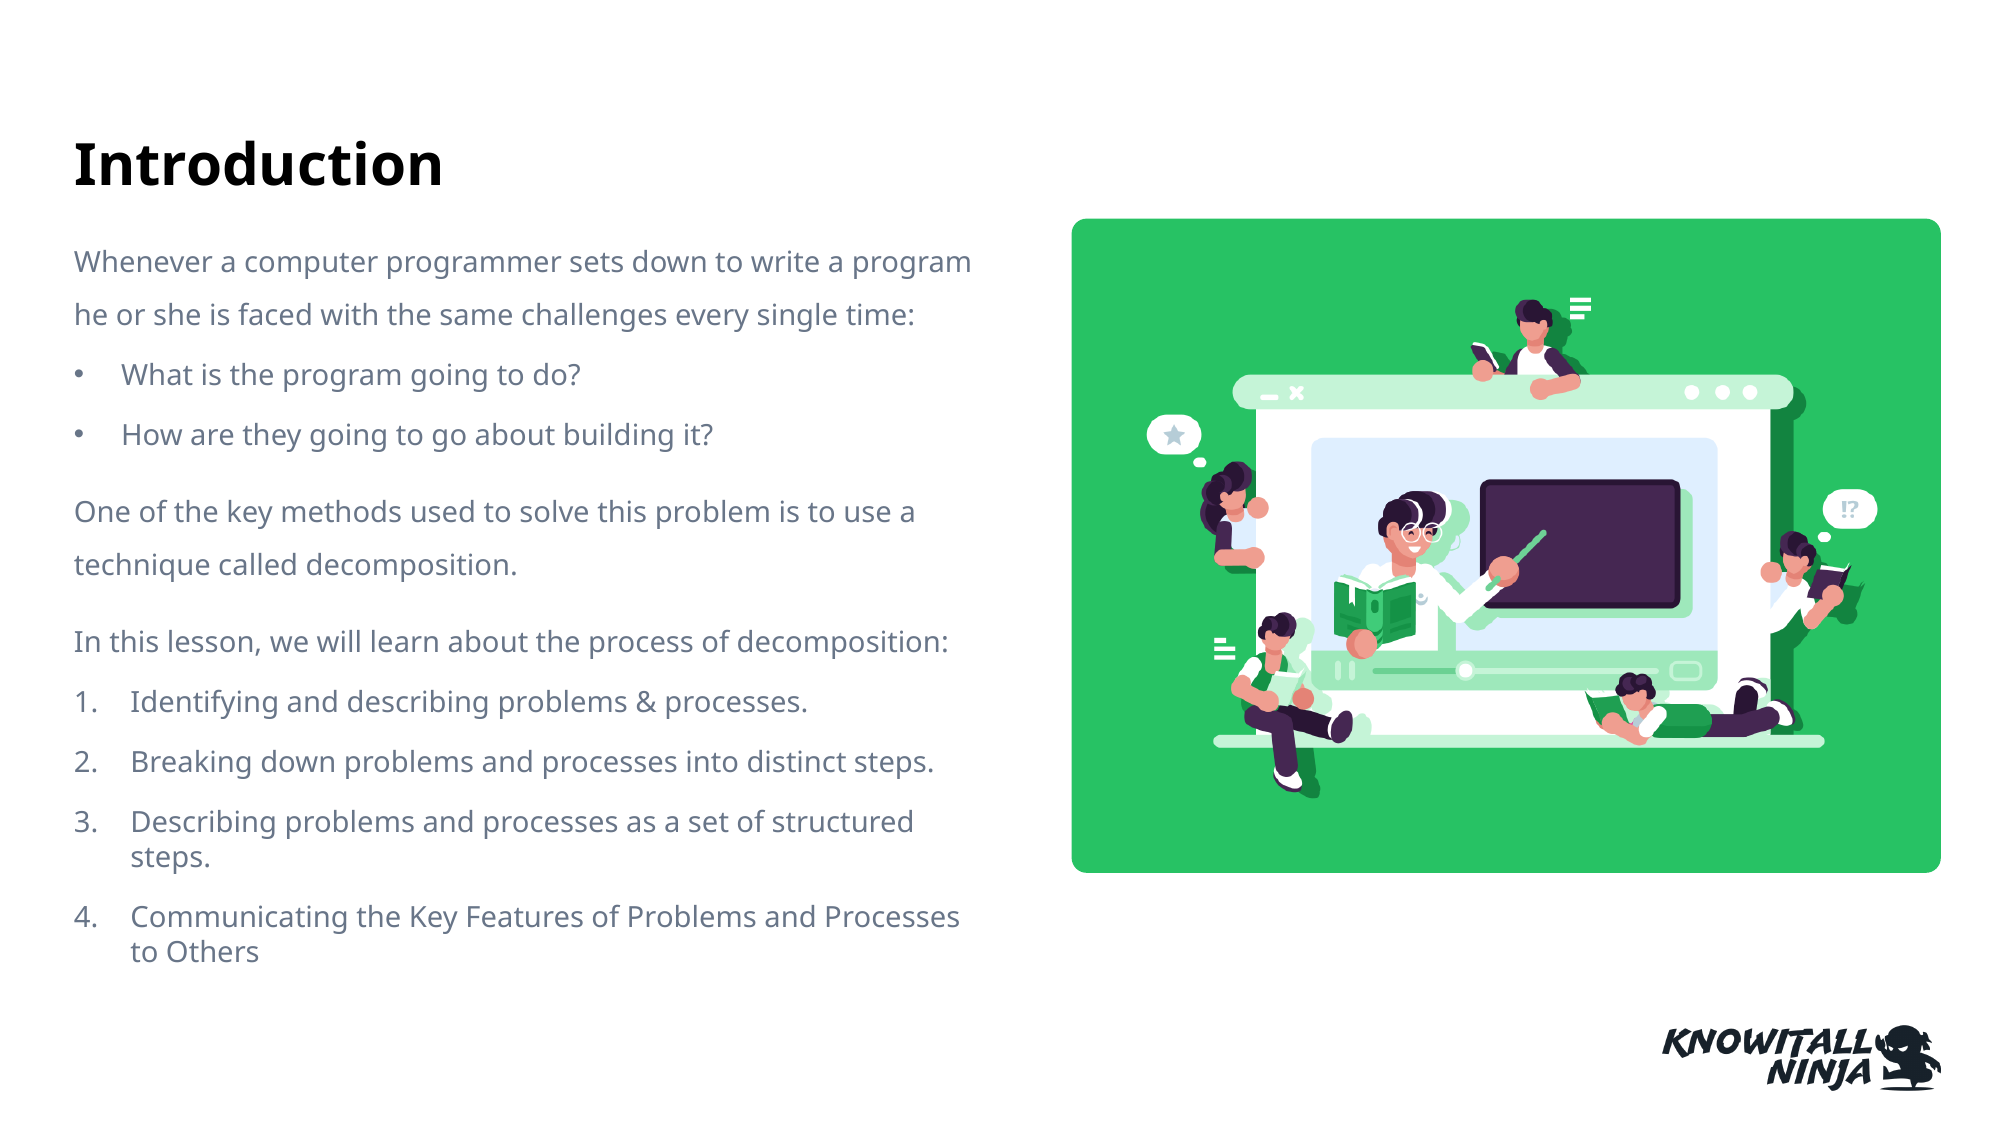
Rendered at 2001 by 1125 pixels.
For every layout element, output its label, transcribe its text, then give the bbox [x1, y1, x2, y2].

title Introduction [59, 117, 1000, 206]
picture [1071, 218, 1942, 874]
list Whenever a computer programmer sets down to write a program he or she is faced with the same challenges every single time: What is the program going to do? How are they going to go about building it? One of the key methods used to solve this problem is to use a technique called decomposition. In this lesson, we will learn about the process of decomposition: Identifying and describing problems & processes. Breaking down problems and processes into distinct steps. Describing problems and processes as a set of structured steps. Communicating the Key Features of Problems and Processes to Others [59, 218, 1000, 1091]
picture [1662, 1025, 1941, 1091]
